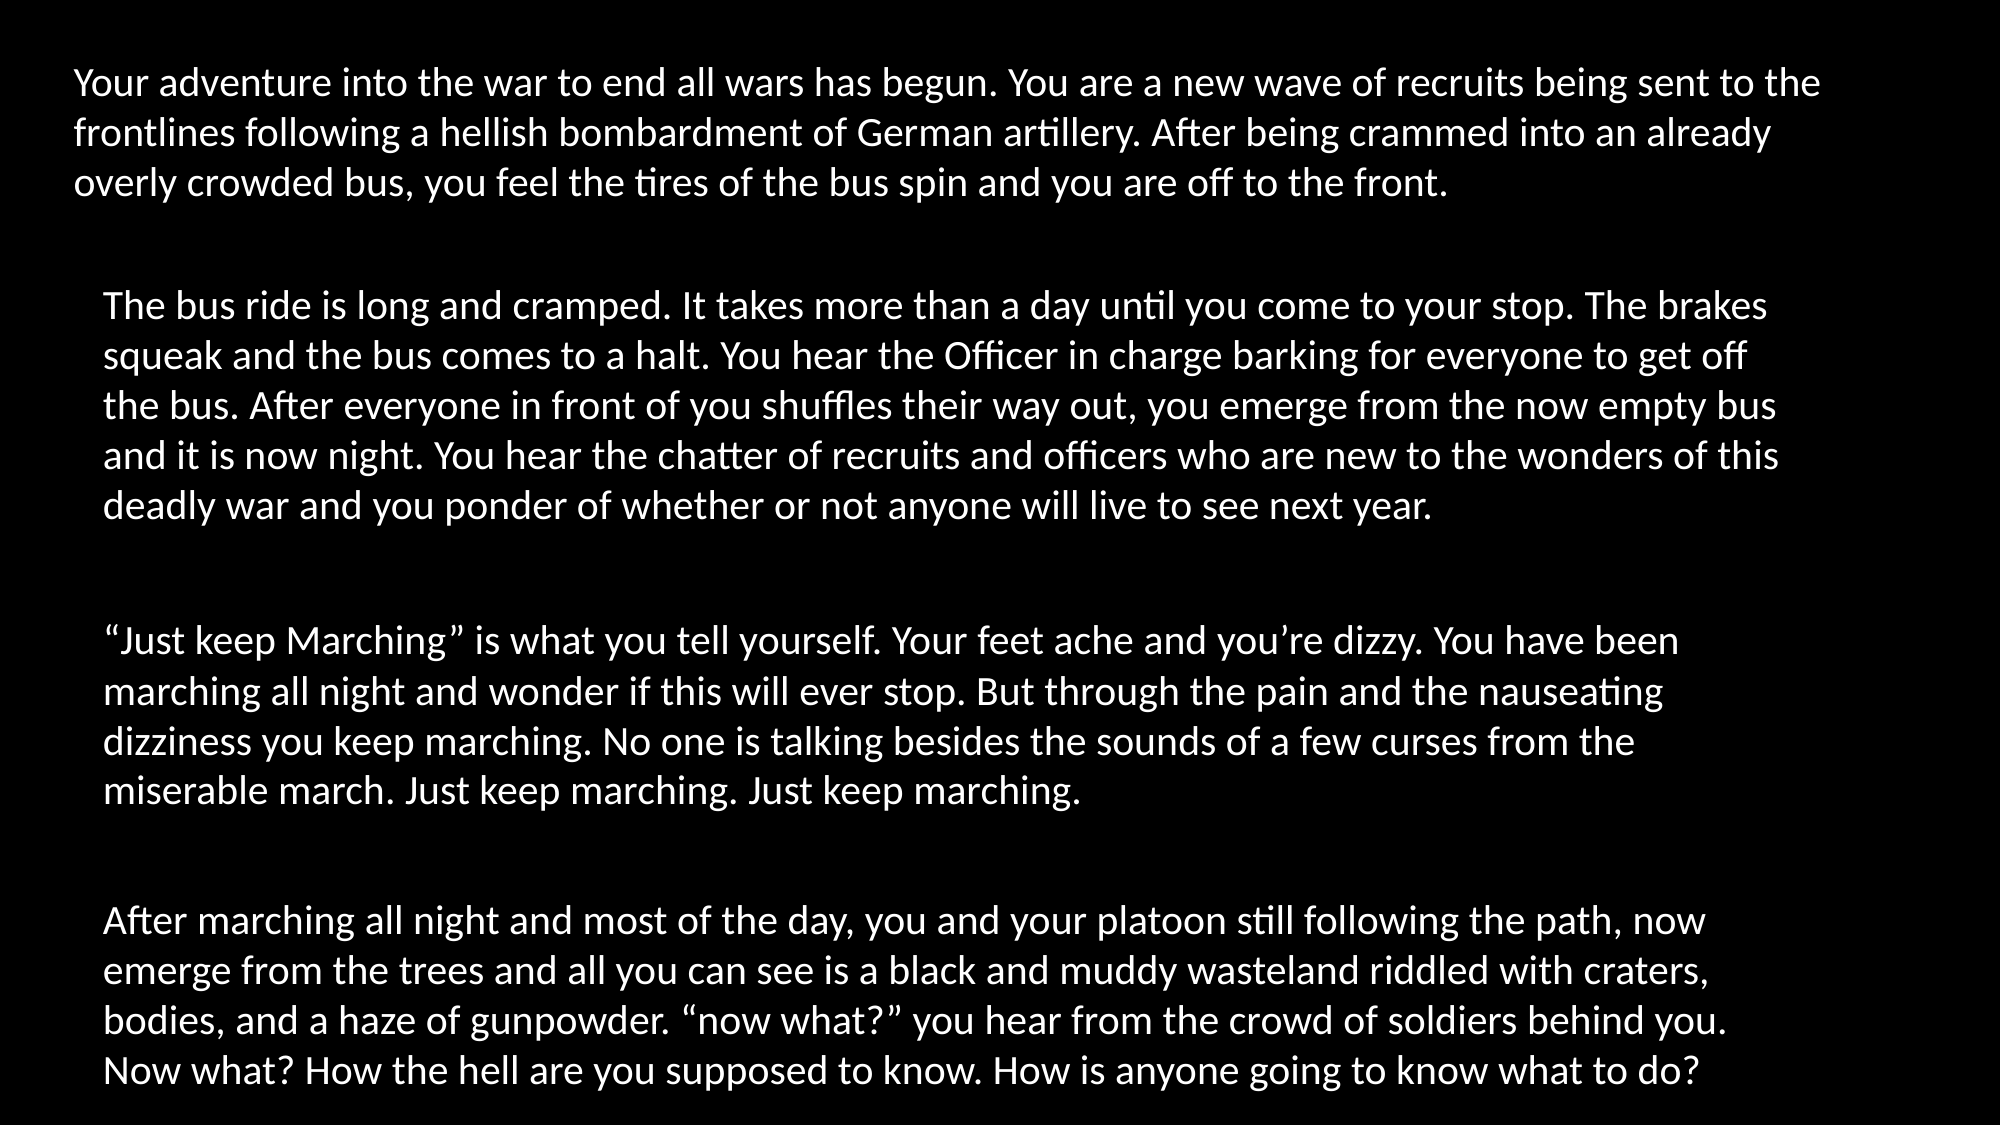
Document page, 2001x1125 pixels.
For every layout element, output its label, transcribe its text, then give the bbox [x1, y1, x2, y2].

text_box Your adventure into the war to end all wars has begun. You are a new wave of recruits being sent to the frontlines following a hellish bombardment of German artillery. After being crammed into an already overly crowded bus, you feel the tires of the bus spin and you are off to the front. [58, 47, 1871, 212]
text_box The bus ride is long and cramped. It takes more than a day until you come to your stop. The brakes squeak and the bus comes to a halt. You hear the Officer in charge barking for everyone to get off the bus. After everyone in front of you shuffles their way out, you emerge from the now empty bus and it is now night. You hear the chatter of recruits and officers who are new to the wonders of this deadly war and you ponder of whether or not anyone will live to see next year. [88, 270, 1803, 536]
text_box “Just keep Marching” is what you tell yourself. Your feet ache and you’re dizzy. You have been marching all night and wonder if this will ever stop. But through the pain and the nauseating dizziness you keep marching. No one is talking besides the sounds of a few curses from the miserable march. Just keep marching. Just keep marching. [88, 605, 1745, 821]
text_box After marching all night and most of the day, you and your platoon still following the path, now emerge from the trees and all you can see is a black and muddy wasteland riddled with craters, bodies, and a haze of gunpowder. “now what?” you hear from the crowd of soldiers behind you. Now what? How the hell are you supposed to know. How is anyone going to know what to do? [88, 885, 1803, 1101]
